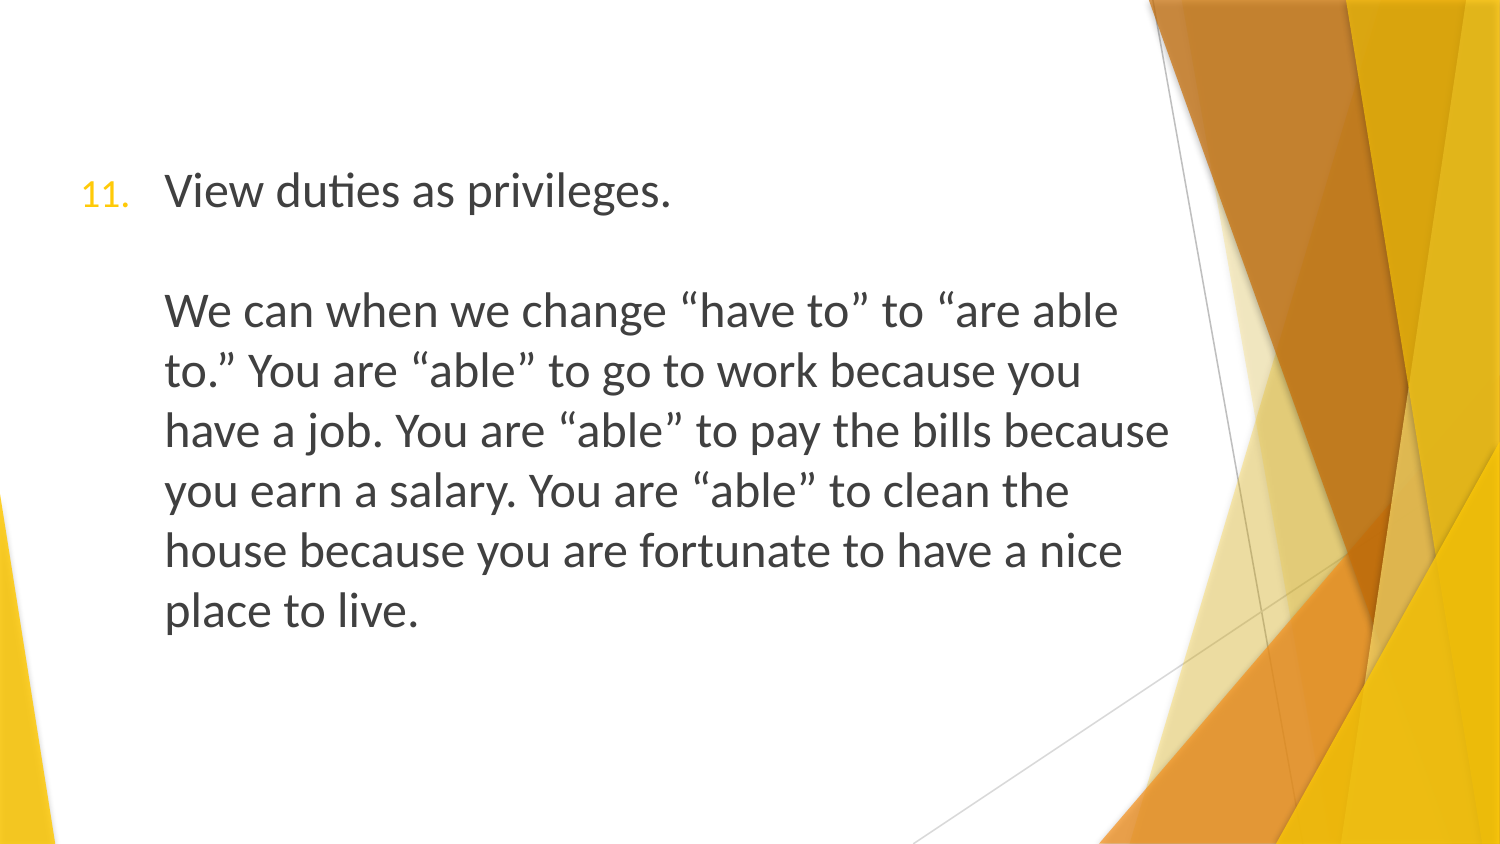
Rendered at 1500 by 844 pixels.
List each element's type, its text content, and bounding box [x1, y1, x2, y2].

list View duties as privileges. We can when we change “have to” to “are able to.” You are “able” to go to work because you have a job. You are “able” to pay the bills because you earn a salary. You are “able” to clean the house because you are fortunate to have a nice place to live. [64, 150, 1188, 694]
